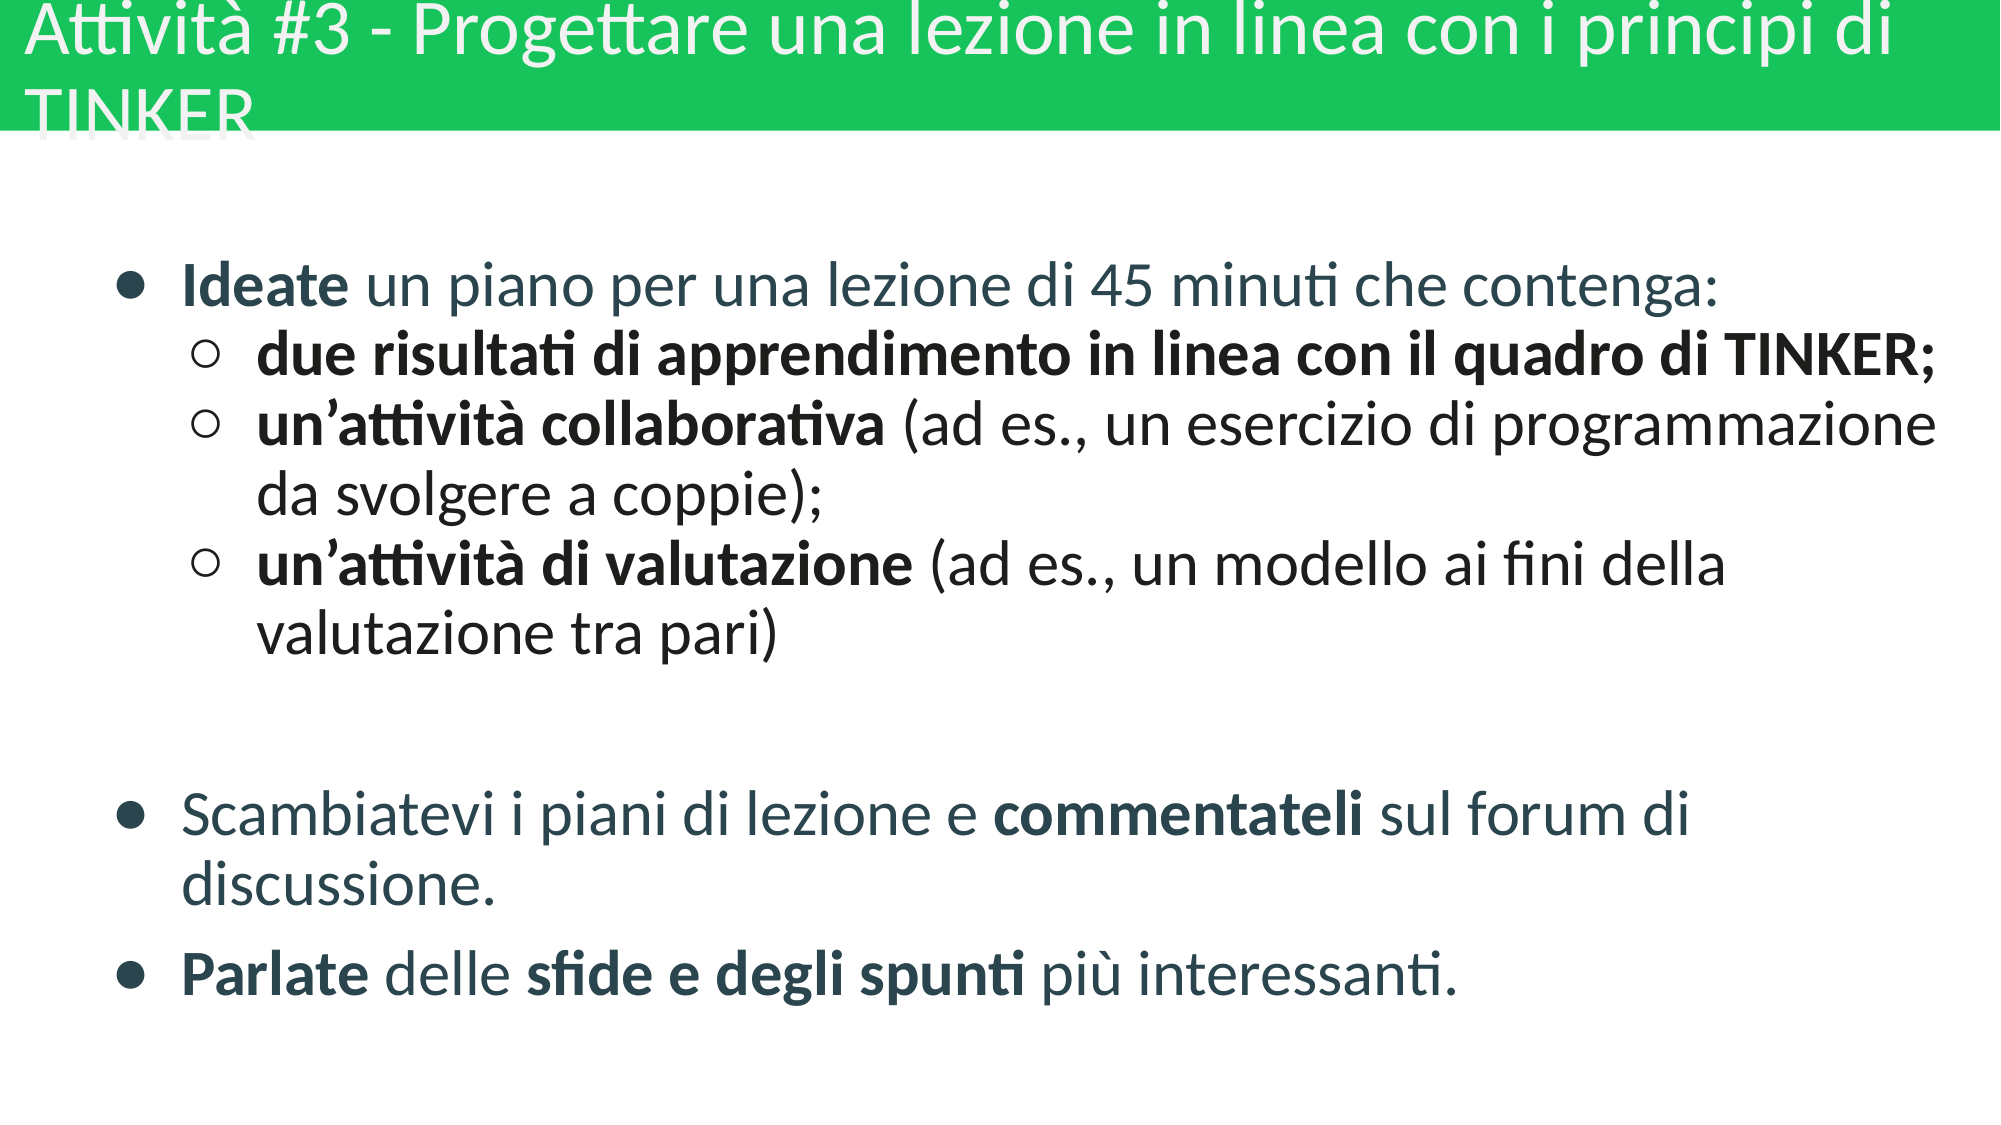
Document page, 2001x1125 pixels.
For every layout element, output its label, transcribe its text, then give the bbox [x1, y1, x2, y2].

list Ideate un piano per una lezione di 45 minuti che contenga: due risultati di apprendimento in linea con il quadro di TINKER; un’attività collaborativa (ad es., un esercizio di programmazione da svolgere a coppie); un’attività di valutazione (ad es., un modello ai fini della valutazione tra pari) Scambiatevi i piani di lezione e commentateli sul forum di discussione. Parlate delle sfide e degli spunti più interessanti. [16, 144, 1976, 1108]
title Attività #3 - Progettare una lezione in linea con i principi di TINKER [16, 13, 1976, 131]
